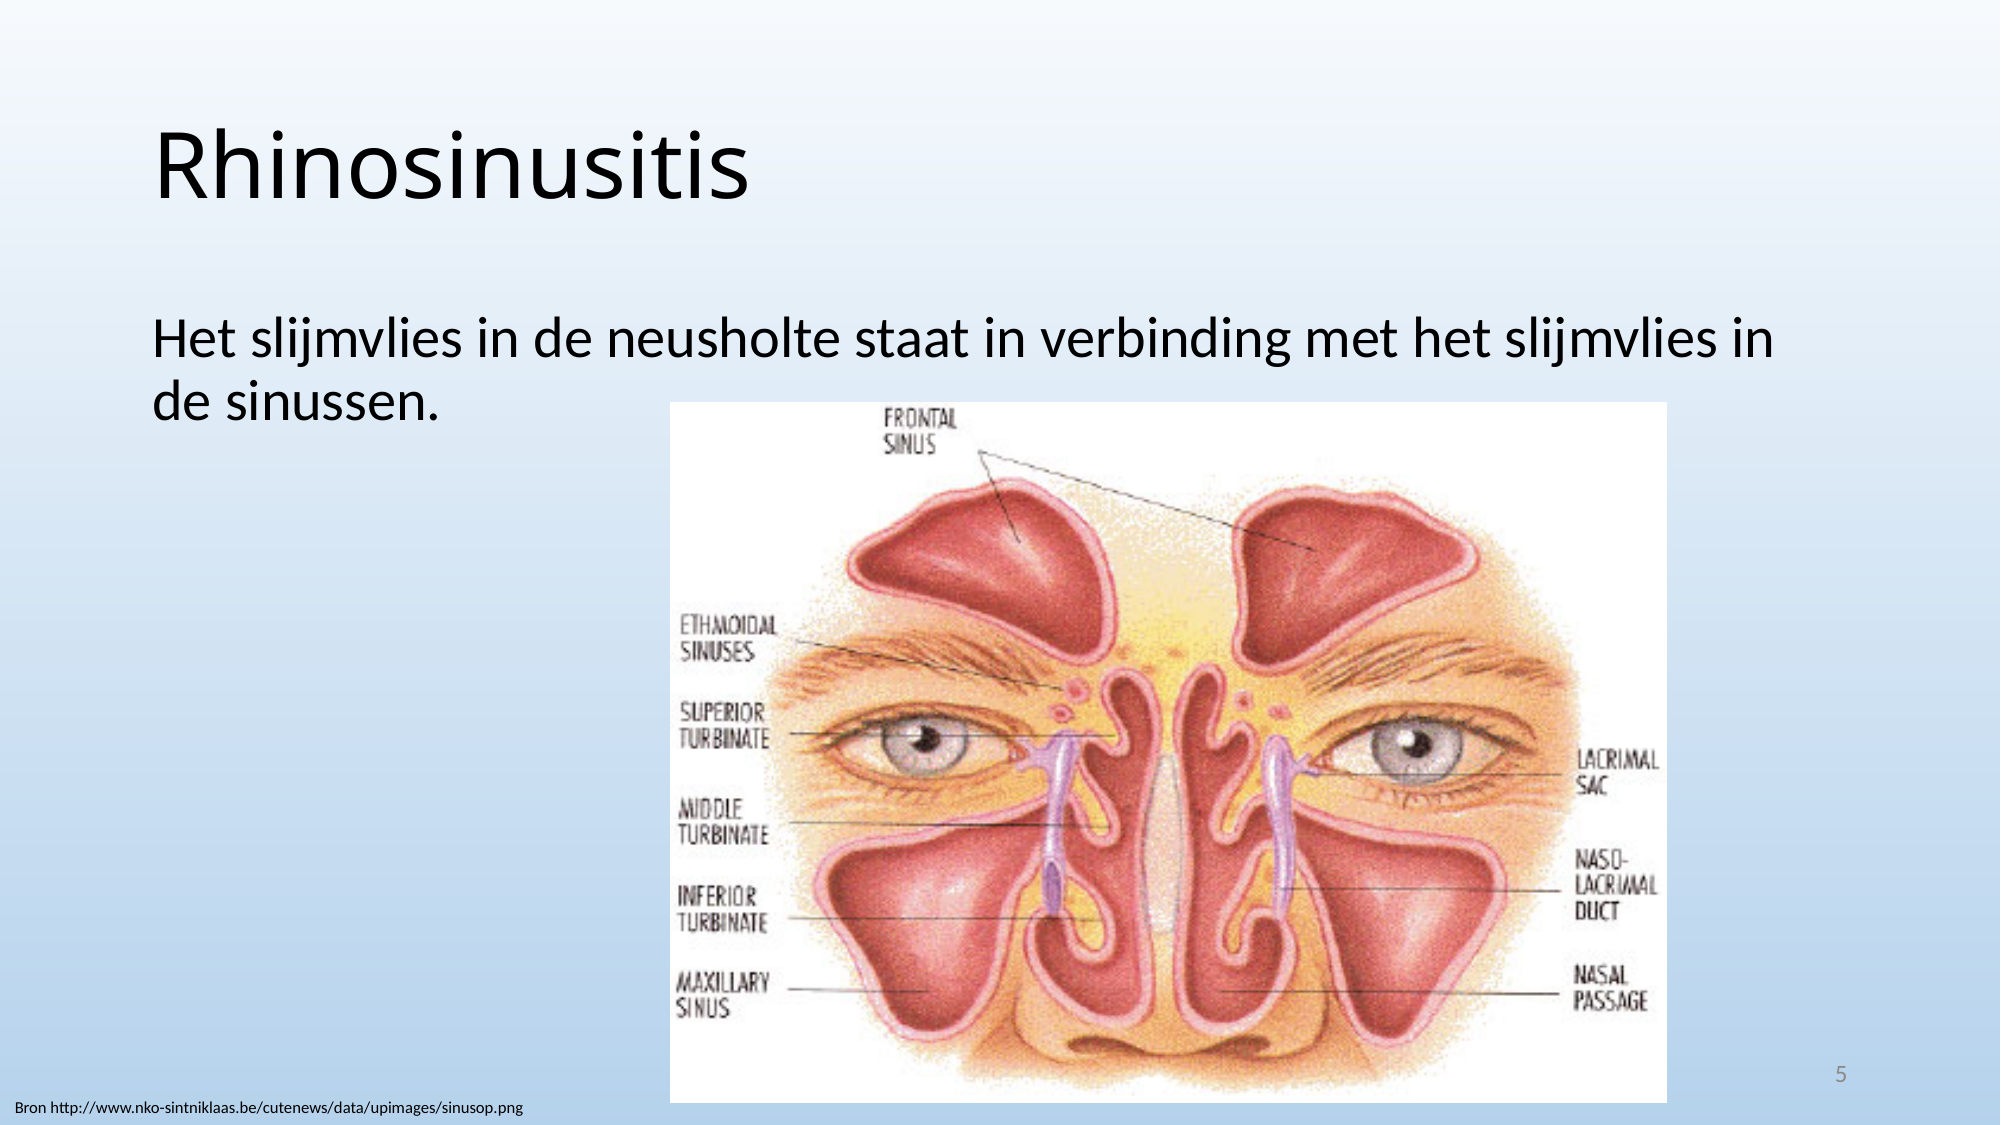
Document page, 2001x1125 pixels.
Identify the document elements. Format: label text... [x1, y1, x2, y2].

slide_number 5 [1667, 1042, 1863, 1103]
text_box Bron http://www.nko-sintniklaas.be/cutenews/data/upimages/sinusop.png [0, 1089, 1000, 1125]
list Het slijmvlies in de neusholte staat in verbinding met het slijmvlies in de sinussen. [137, 299, 1863, 1014]
footer Medische Kennis [662, 1042, 670, 1089]
picture [670, 402, 1667, 1103]
title Rhinosinusitis [137, 59, 1863, 278]
